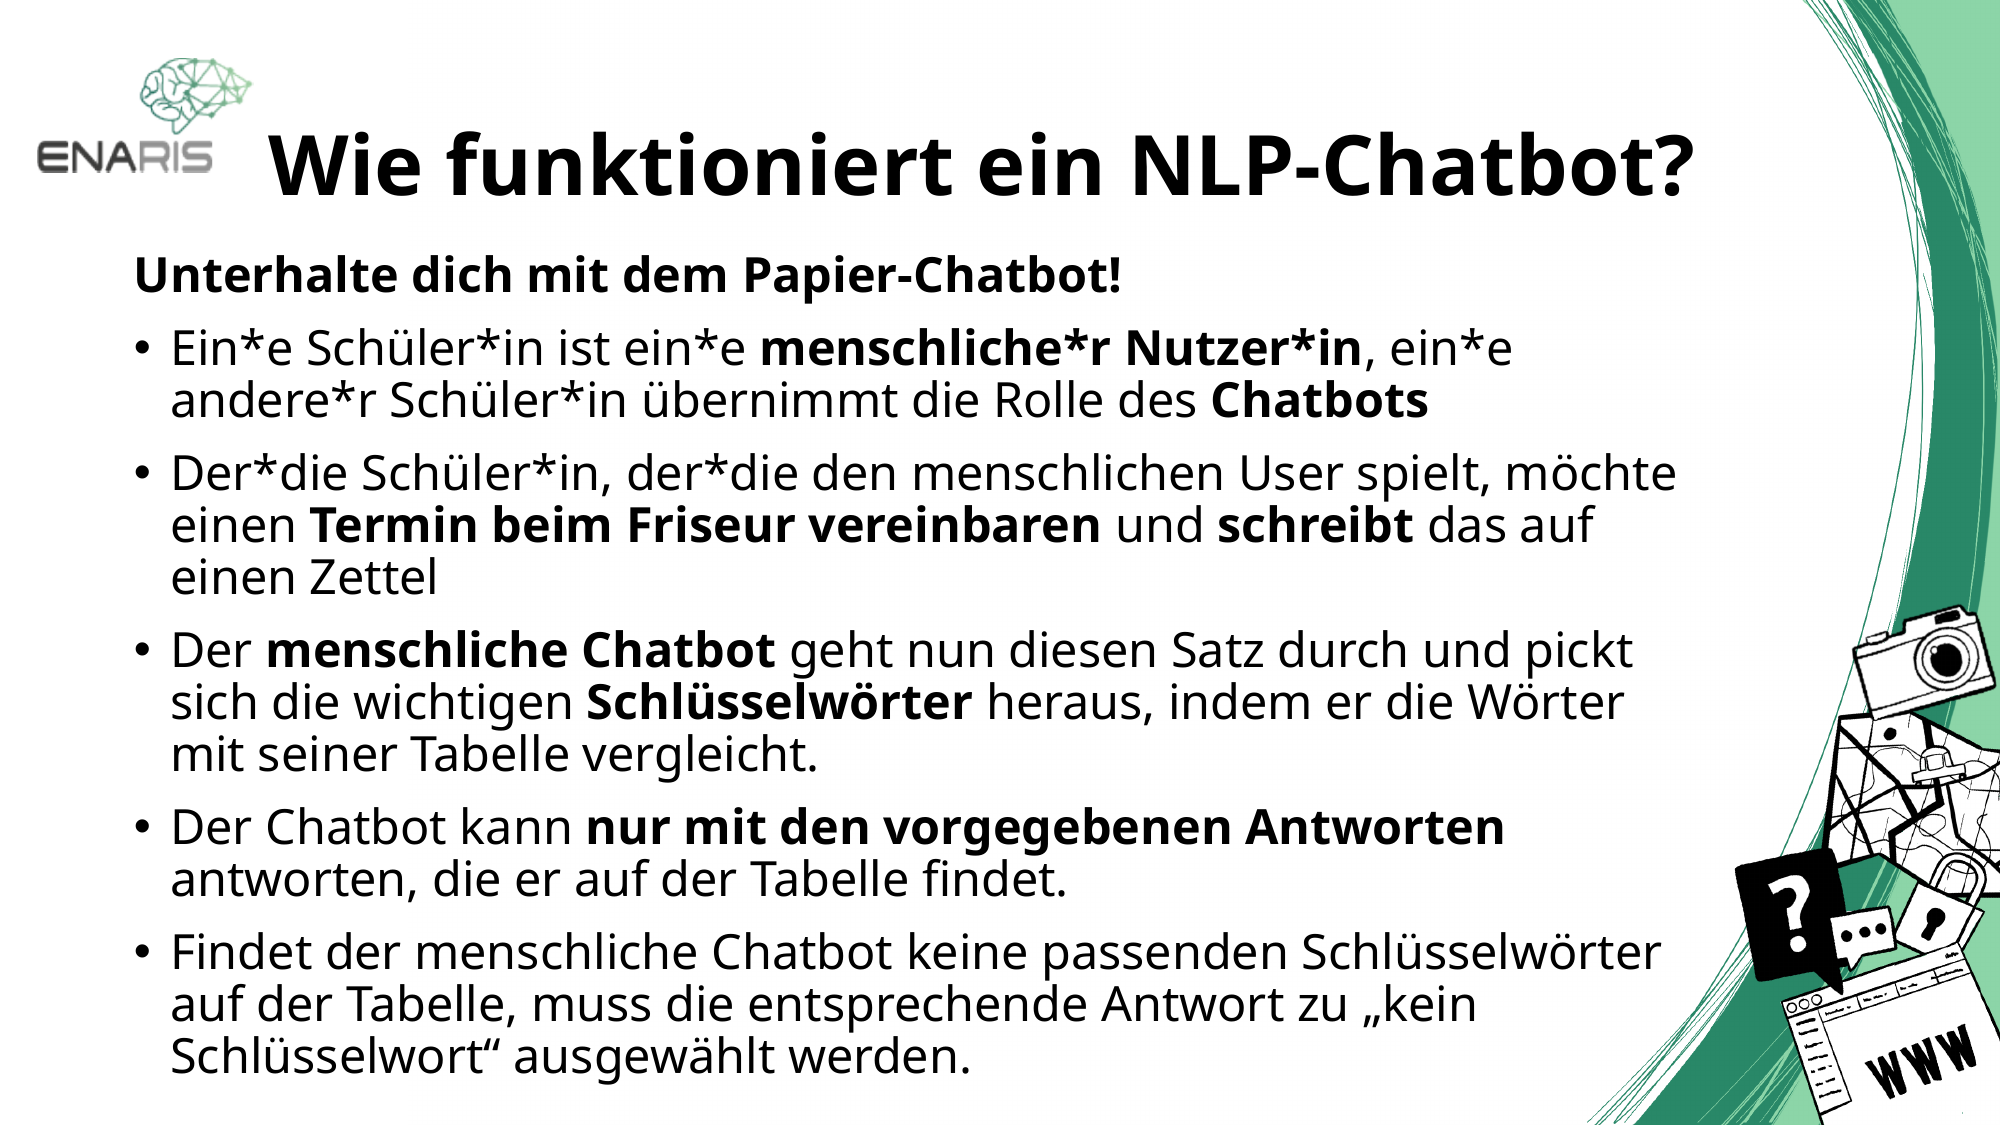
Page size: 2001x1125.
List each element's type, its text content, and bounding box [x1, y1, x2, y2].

list Unterhalte dich mit dem Papier-Chatbot! Ein*e Schüler*in ist ein*e menschliche*r Nutzer*in, ein*e andere*r Schüler*in übernimmt die Rolle des Chatbots Der*die Schüler*in, der*die den menschlichen User spielt, möchte einen Termin beim Friseur vereinbaren und schreibt das auf einen Zettel Der menschliche Chatbot geht nun diesen Satz durch und pickt sich die wichtigen Schlüsselwörter heraus, indem er die Wörter mit seiner Tabelle vergleicht. Der Chatbot kann nur mit den vorgegebenen Antworten antworten, die er auf der Tabelle findet. Findet der menschliche Chatbot keine passenden Schlüsselwörter auf der Tabelle, muss die entsprechende Antwort zu „kein Schlüsselwort“ ausgewählt werden. [118, 243, 1728, 1097]
picture [37, 58, 254, 173]
title Wie funktioniert ein NLP-Chatbot? [253, 59, 1863, 278]
picture [408, 0, 2000, 1125]
